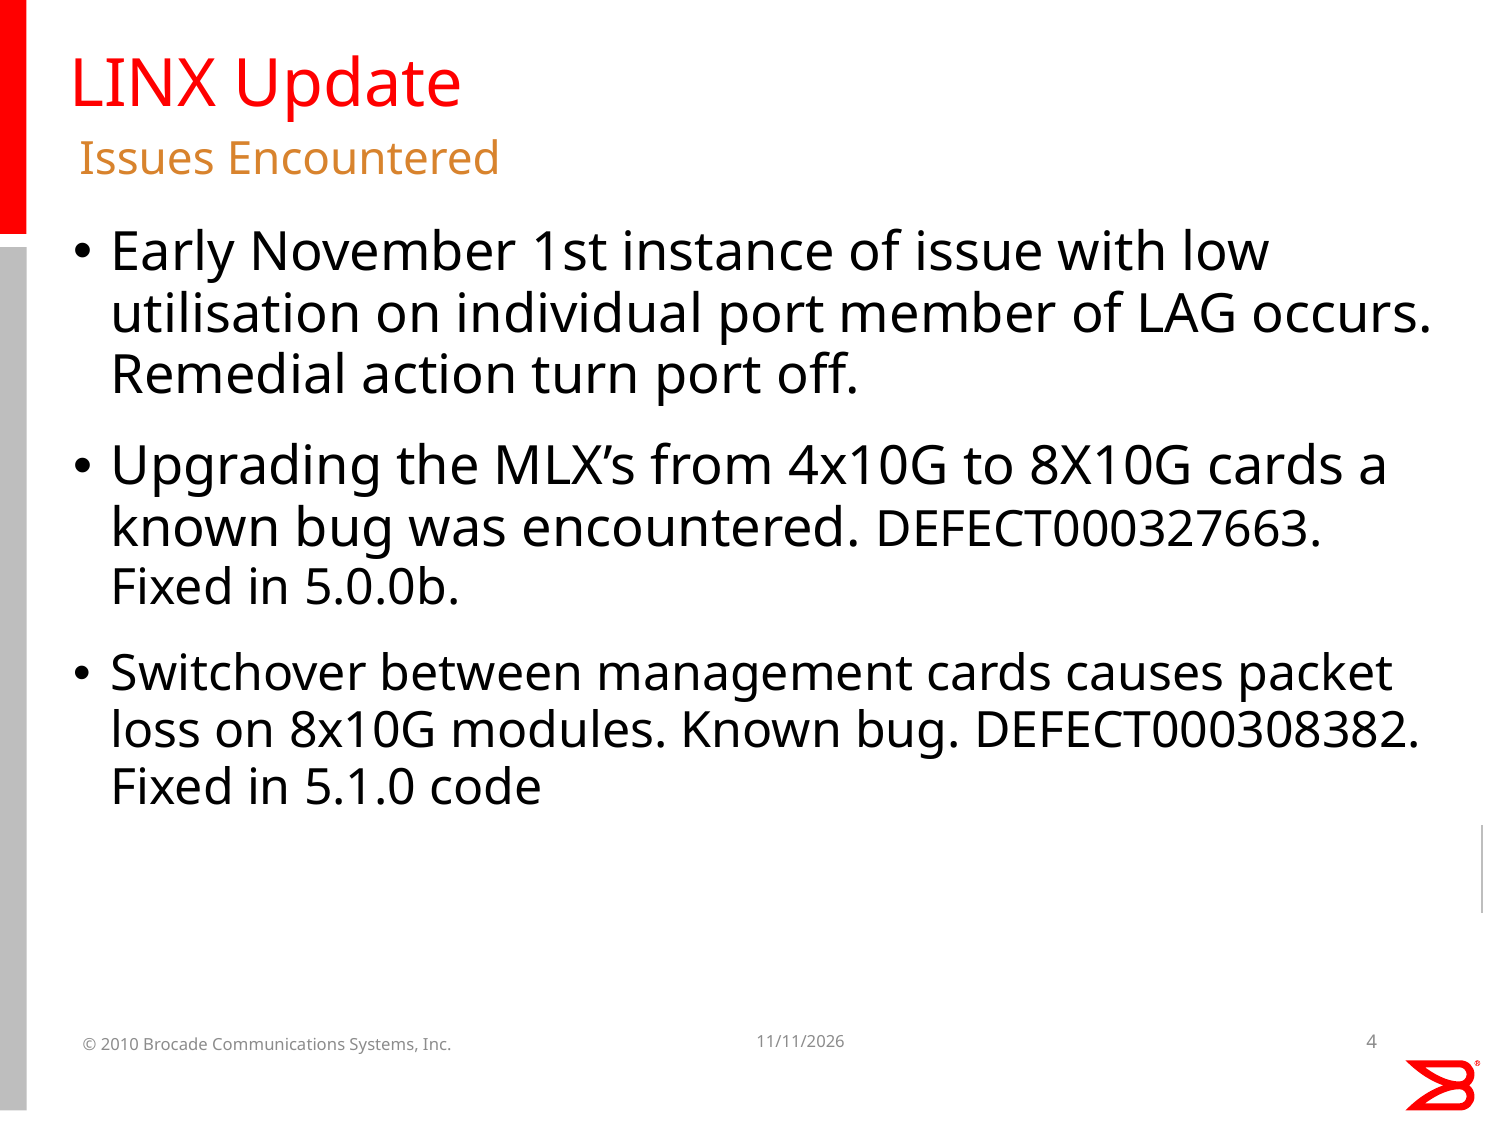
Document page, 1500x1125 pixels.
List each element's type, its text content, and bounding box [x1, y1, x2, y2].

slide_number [756, 1028, 1107, 1055]
slide_number 4 [1336, 1030, 1378, 1056]
footer © 2010 Brocade Communications Systems, Inc. [82, 1028, 743, 1055]
list Issues Encountered [64, 125, 1390, 194]
title LINX Update [54, 37, 1380, 130]
list Early November 1st instance of issue with low utilisation on individual port member of LAG occurs. Remedial action turn port off. Upgrading the MLX’s from 4x10G to 8X10G cards a known bug was encountered. DEFECT000327663. Fixed in 5.0.0b. Switchover between management cards causes packet loss on 8x10G modules. Known bug. DEFECT000308382. Fixed in 5.1.0 code [58, 213, 1452, 960]
